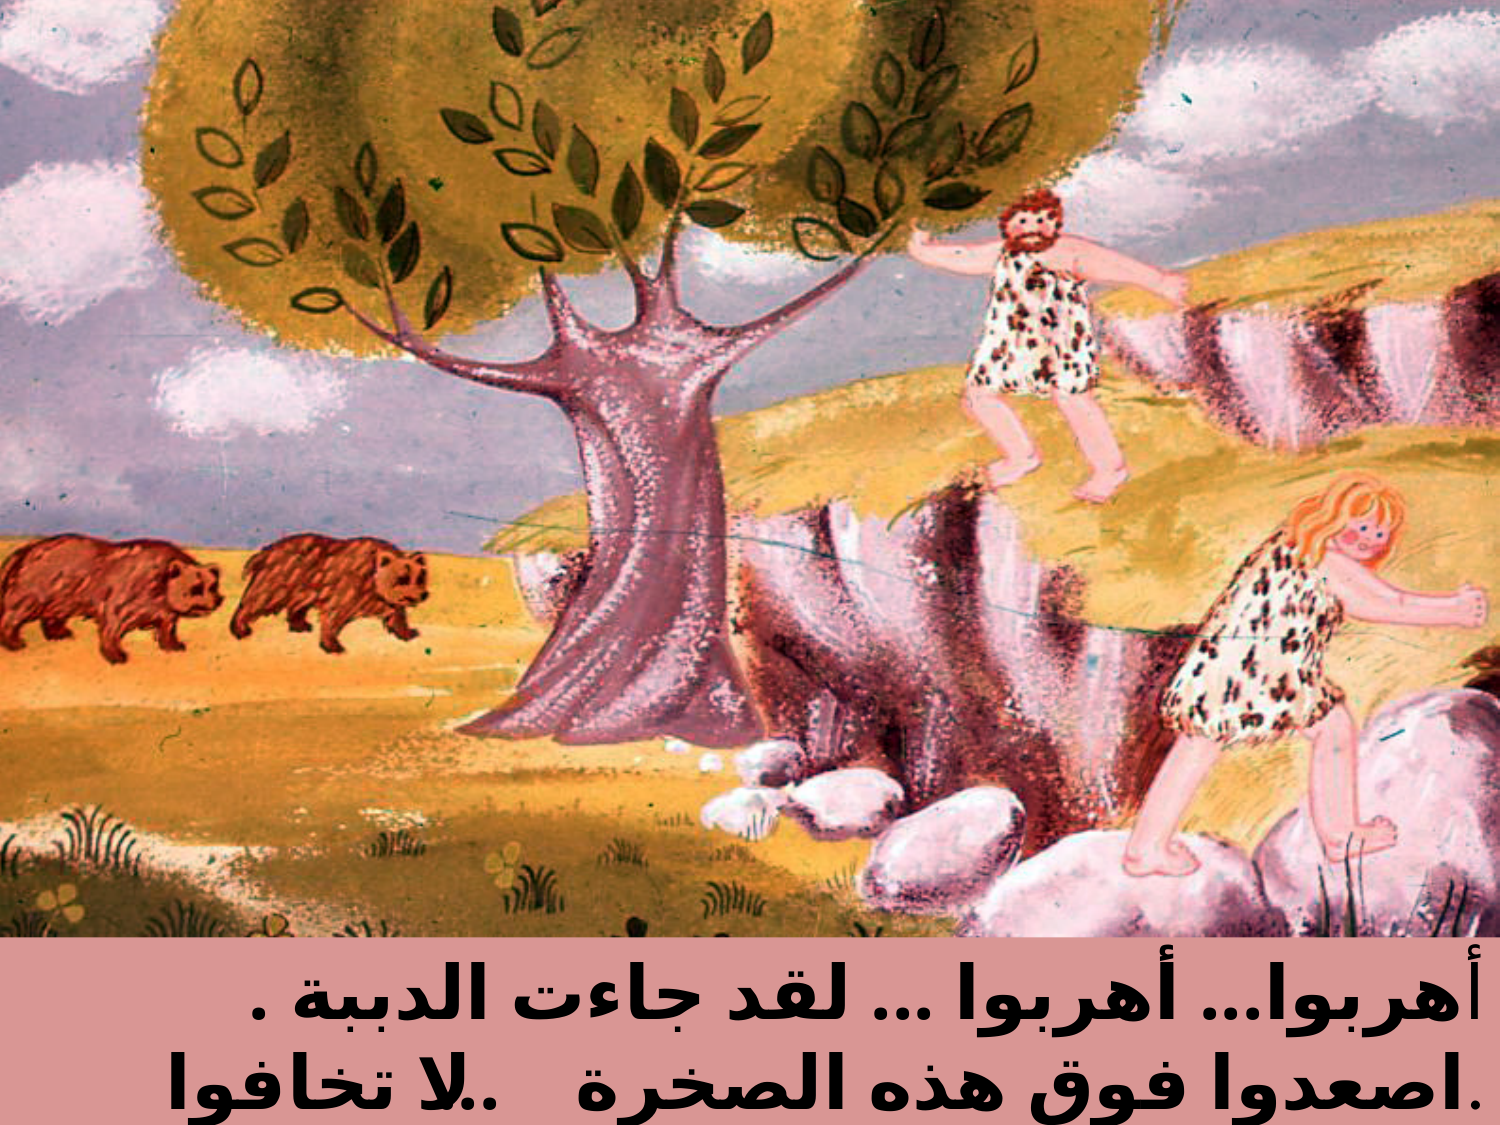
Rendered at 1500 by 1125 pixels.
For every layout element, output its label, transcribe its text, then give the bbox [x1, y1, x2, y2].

text_box أهربوا... أهربوا ... لقد جاءت الدببة . اصعدوا فوق هذه الصخرة ... لا تخافوا. [0, 946, 1500, 1125]
picture [0, 0, 1500, 938]
